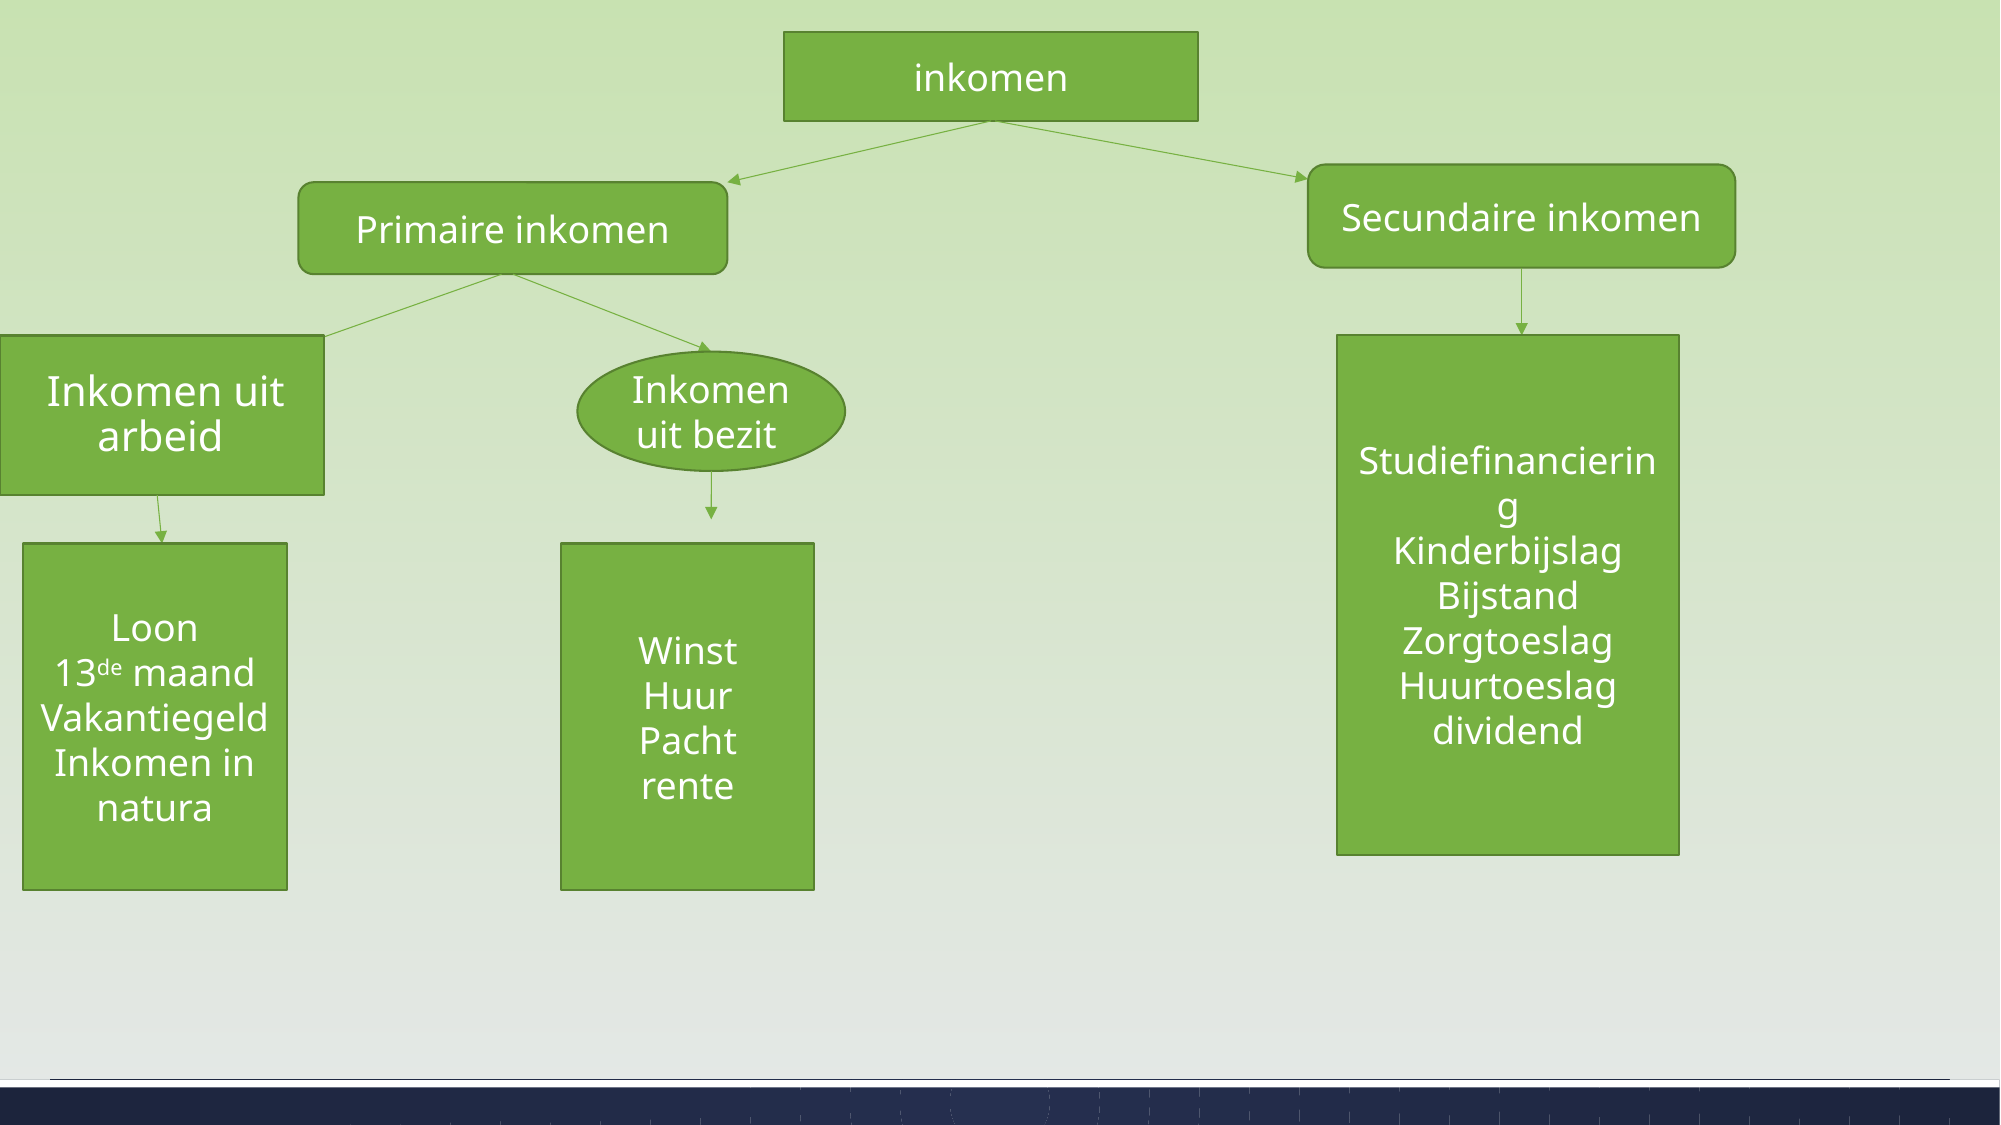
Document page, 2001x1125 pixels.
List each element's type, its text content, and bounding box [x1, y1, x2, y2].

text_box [287, 274, 502, 350]
text_box Inkomen uit bezit [576, 350, 847, 472]
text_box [727, 120, 992, 183]
text_box Secundaire inkomen [1306, 163, 1737, 269]
list Inkomen uit arbeid [0, 334, 325, 496]
text_box inkomen [783, 31, 1199, 122]
text_box Primaire inkomen [297, 181, 729, 276]
text_box Studiefinanciering Kinderbijslag Bijstand Zorgtoeslag Huurtoeslag dividend [1336, 334, 1680, 856]
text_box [995, 120, 1308, 179]
text_box Winst Huur Pacht rente [560, 542, 815, 891]
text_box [157, 495, 163, 544]
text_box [512, 274, 712, 352]
text_box Loon 13de maand Vakantiegeld Inkomen in natura [22, 542, 288, 891]
